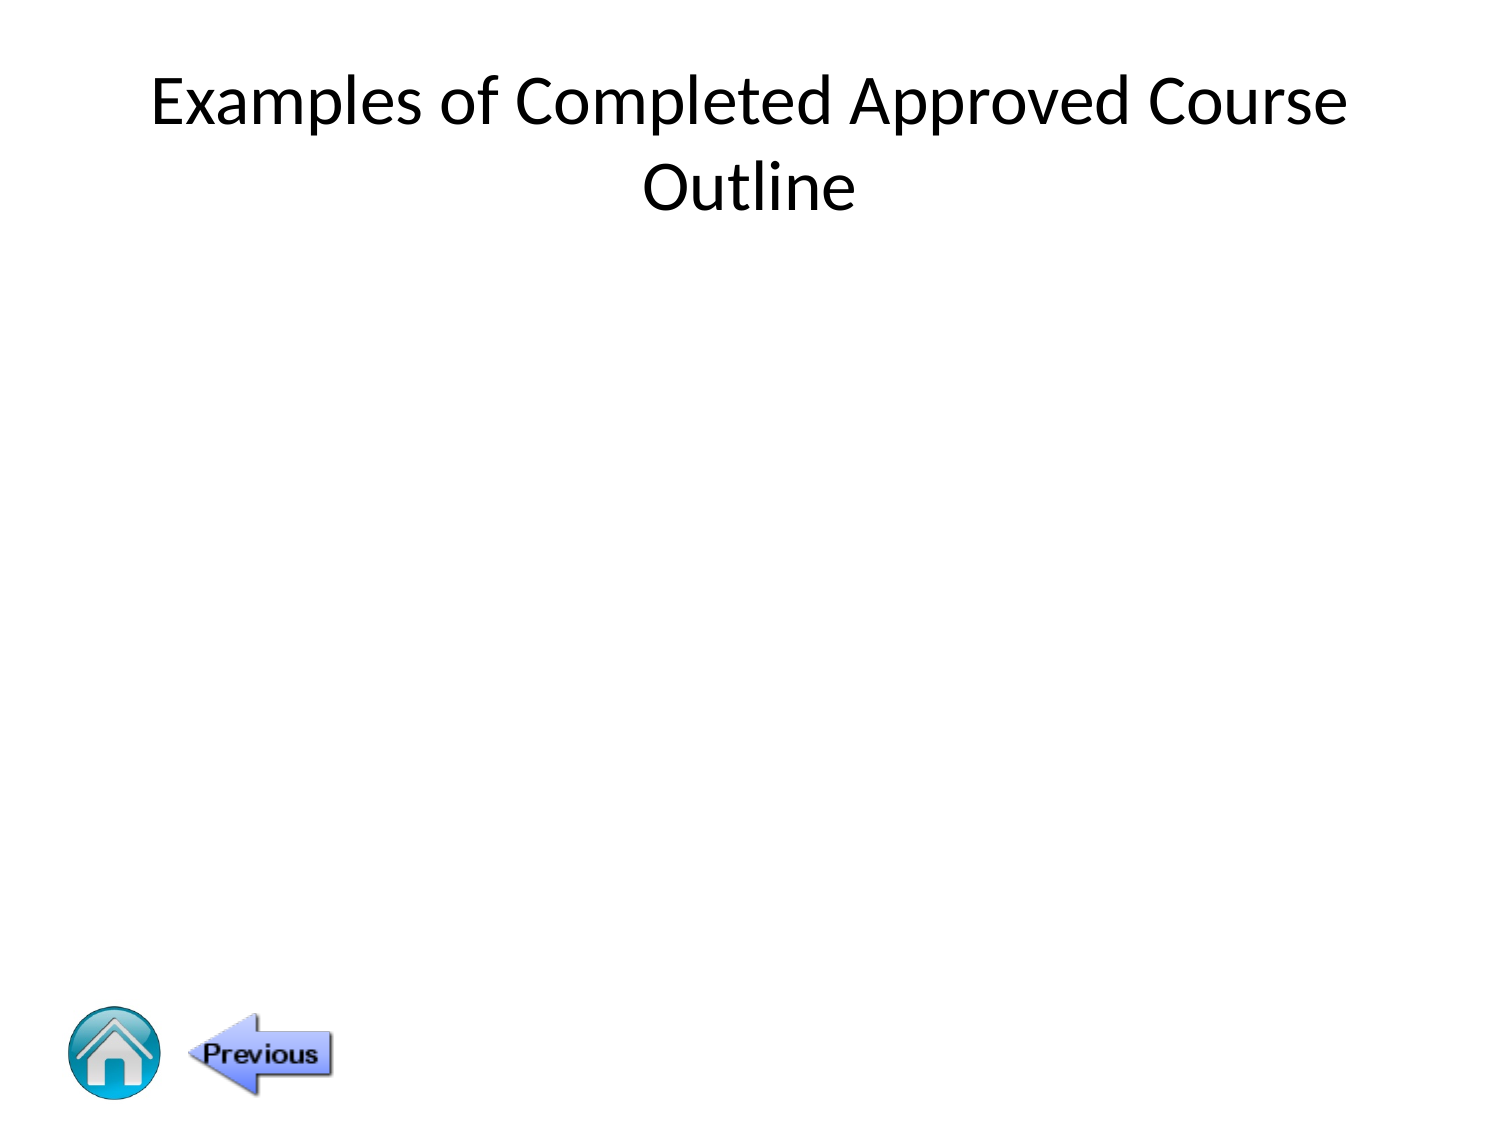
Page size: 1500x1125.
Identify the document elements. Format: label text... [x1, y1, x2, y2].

picture [62, 999, 166, 1104]
title Examples of Completed Approved Course Outline [75, 45, 1425, 233]
picture [187, 1012, 338, 1102]
